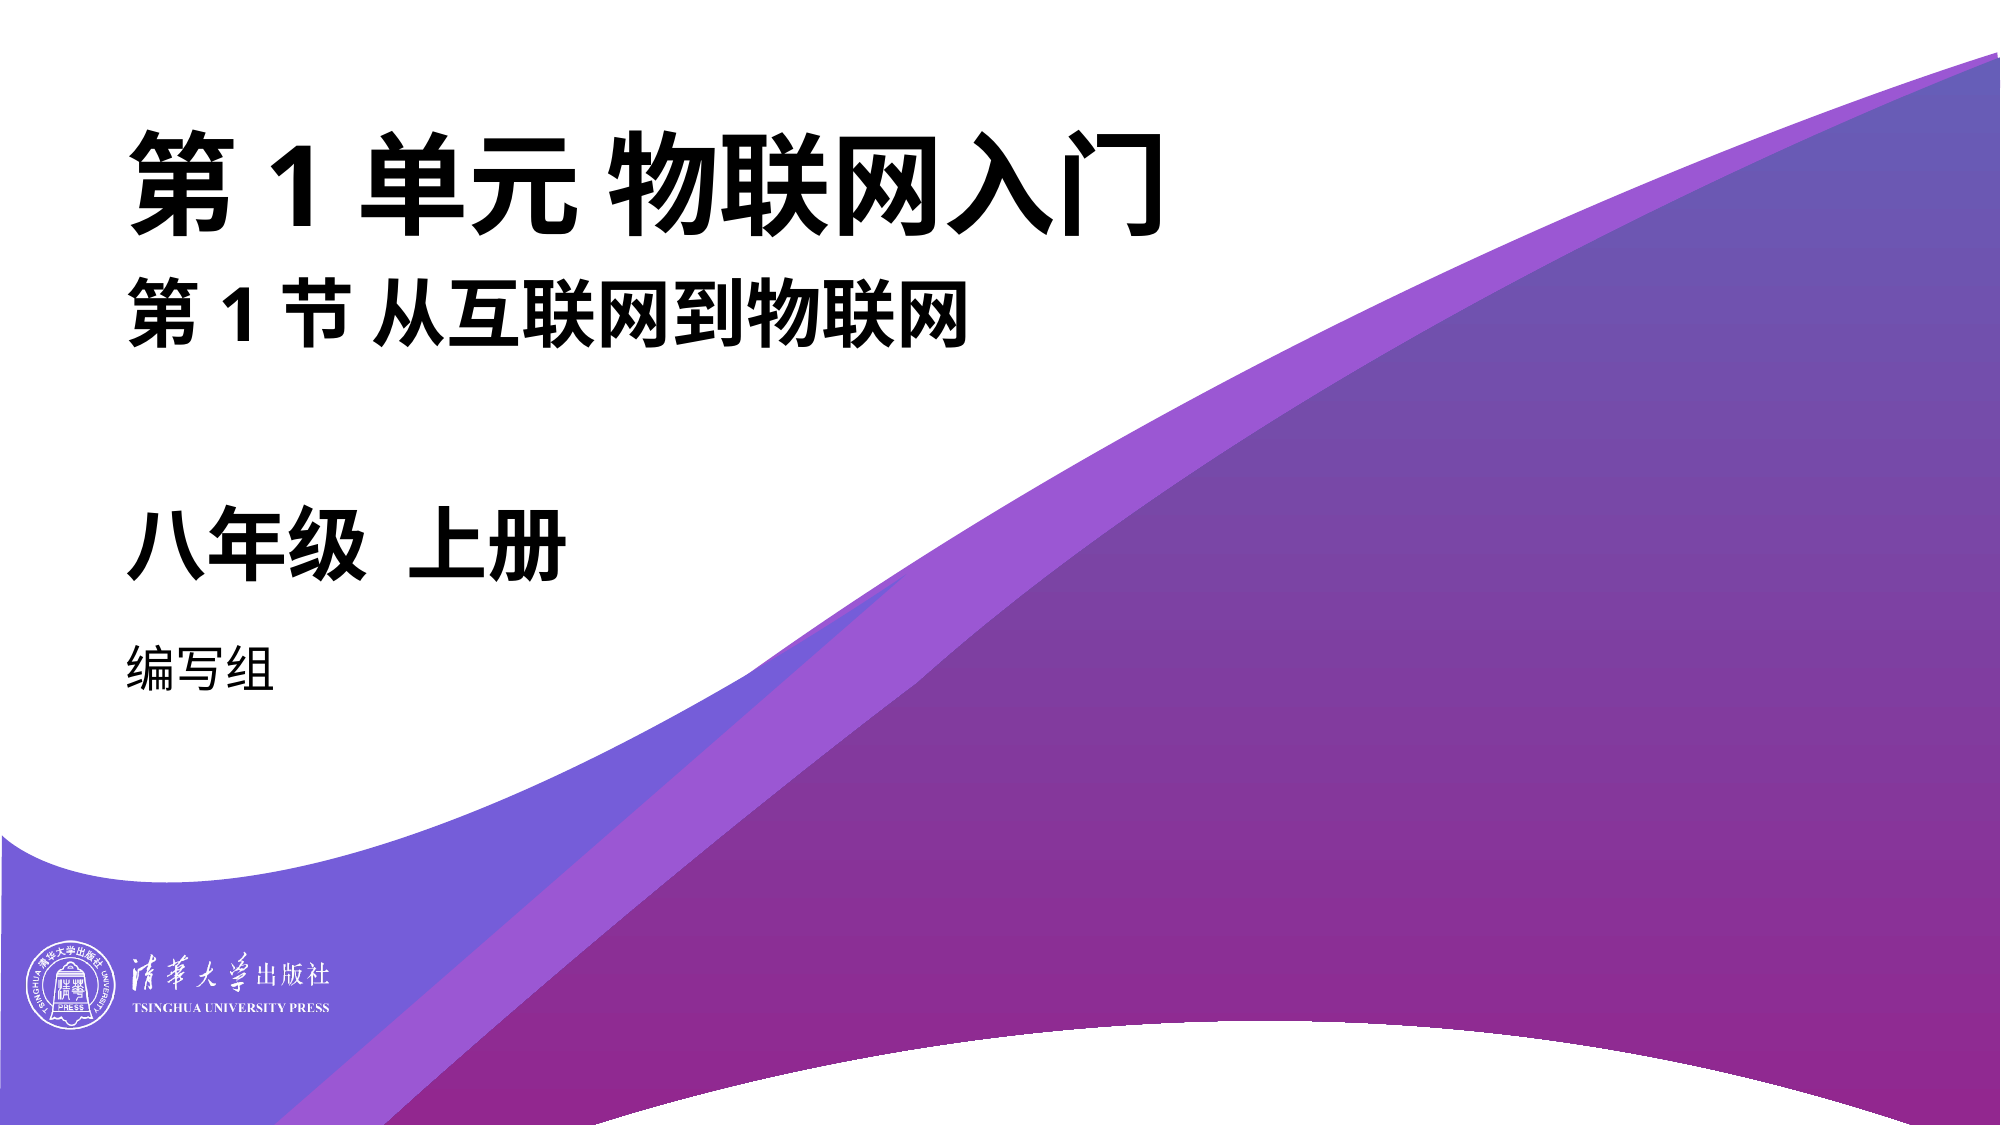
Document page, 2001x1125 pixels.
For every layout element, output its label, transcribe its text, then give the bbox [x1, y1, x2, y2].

picture [23, 940, 331, 1030]
text_box 第1单元 物联网入门 第1节 从互联网到物联网 八年级 上册 [110, 62, 1770, 616]
subtitle 编写组 [110, 616, 856, 707]
